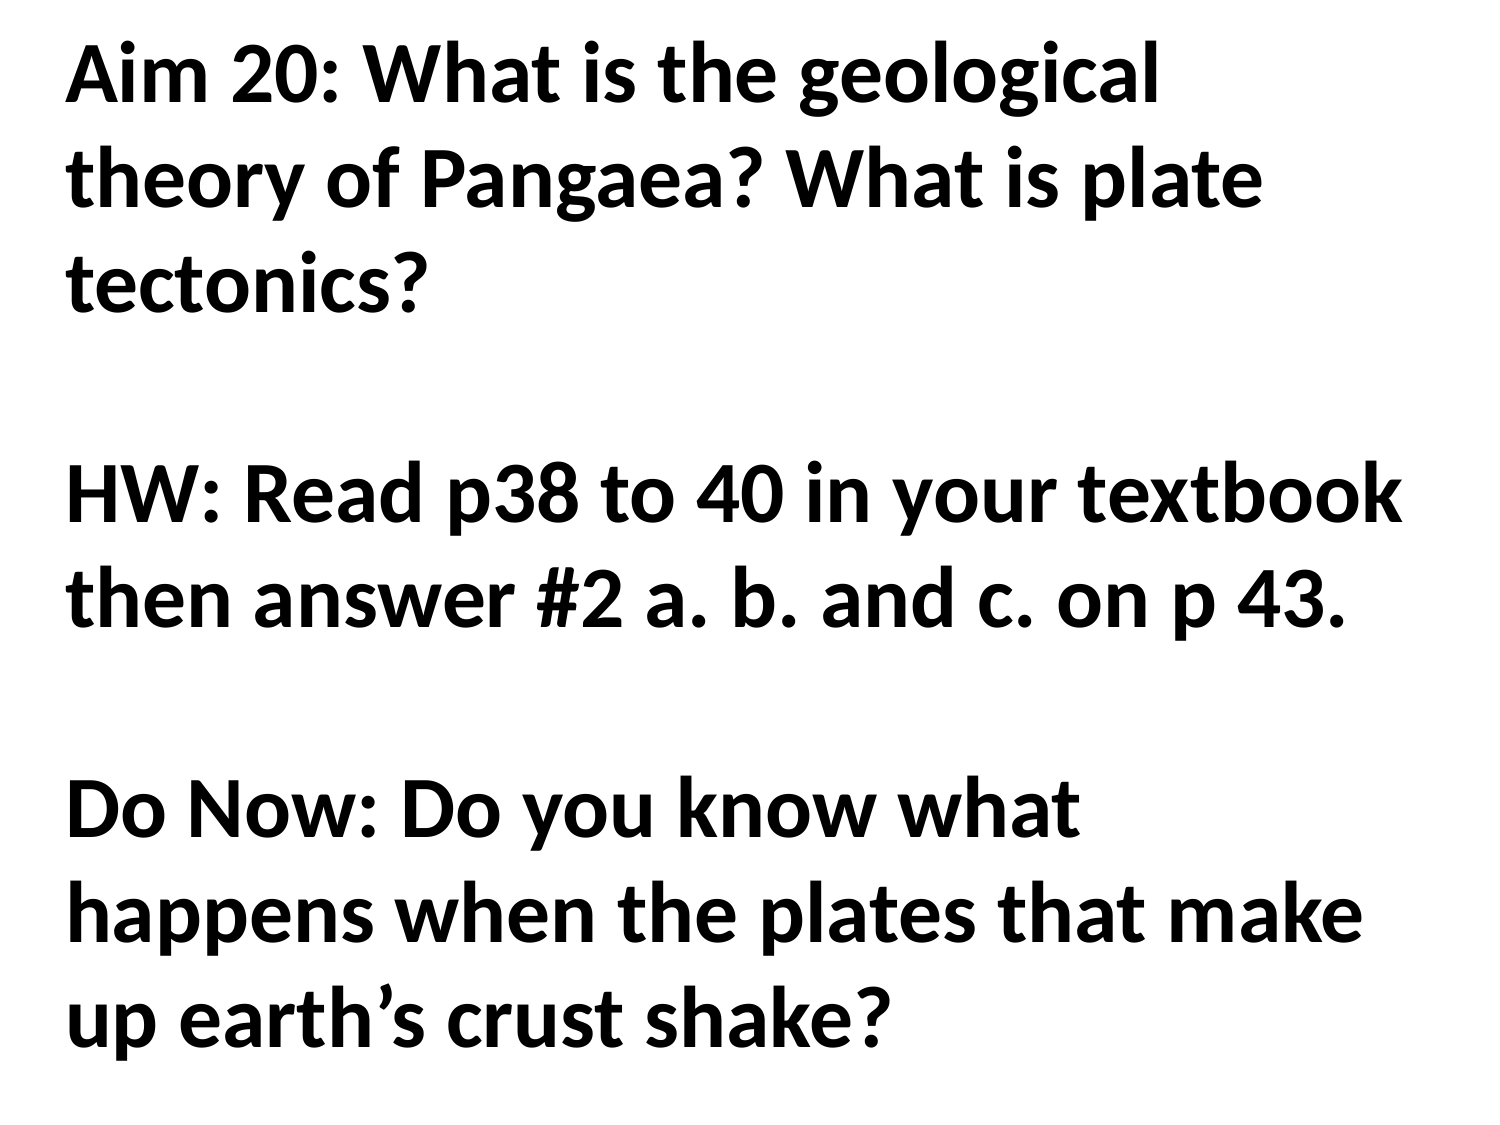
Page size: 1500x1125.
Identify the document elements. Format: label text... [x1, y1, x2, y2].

title Aim 20: What is the geological theory of Pangaea? What is plate tectonics? HW: Read p38 to 40 in your textbook then answer #2 a. b. and c. on p 43. Do Now: Do you know what happens when the plates that make up earth’s crust shake? [50, 387, 1425, 588]
